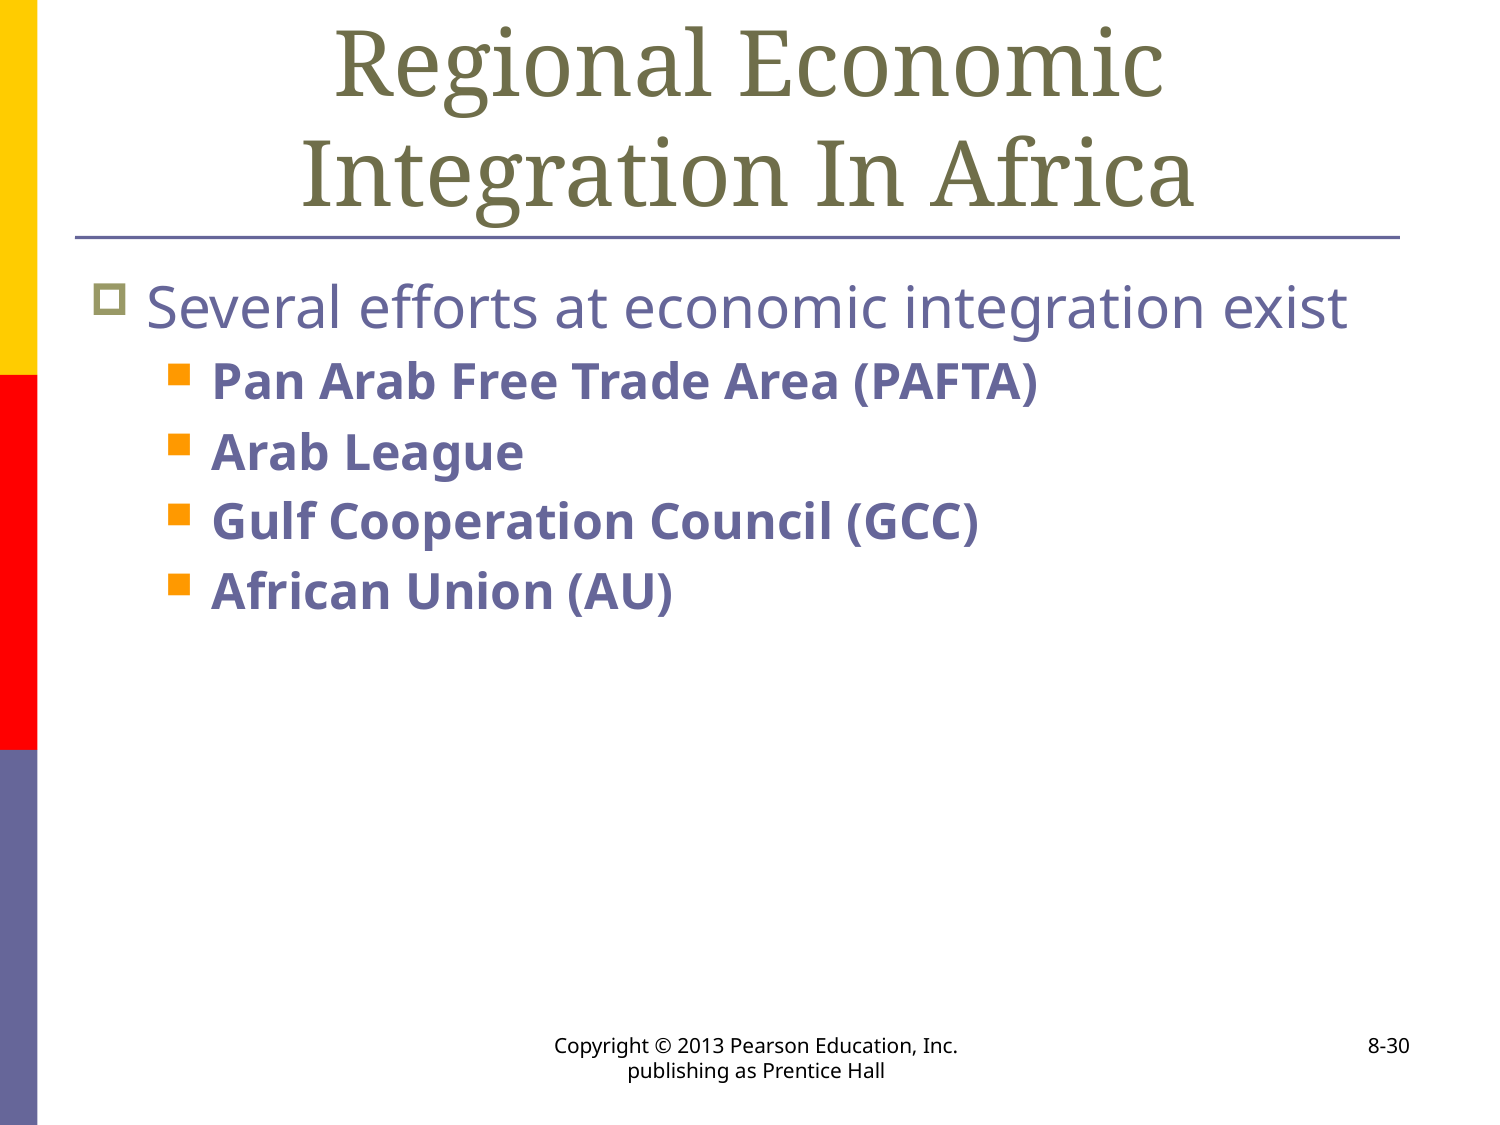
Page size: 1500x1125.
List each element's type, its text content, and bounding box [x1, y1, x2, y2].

footer Copyright © 2013 Pearson Education, Inc. publishing as Prentice Hall [500, 1025, 1013, 1100]
slide_number 8-30 [1074, 1025, 1425, 1100]
list Several efforts at economic integration exist Pan Arab Free Trade Area (PAFTA) Arab League Gulf Cooperation Council (GCC) African Union (AU) [75, 262, 1425, 1006]
title Regional Economic Integration In Africa [75, 45, 1425, 233]
